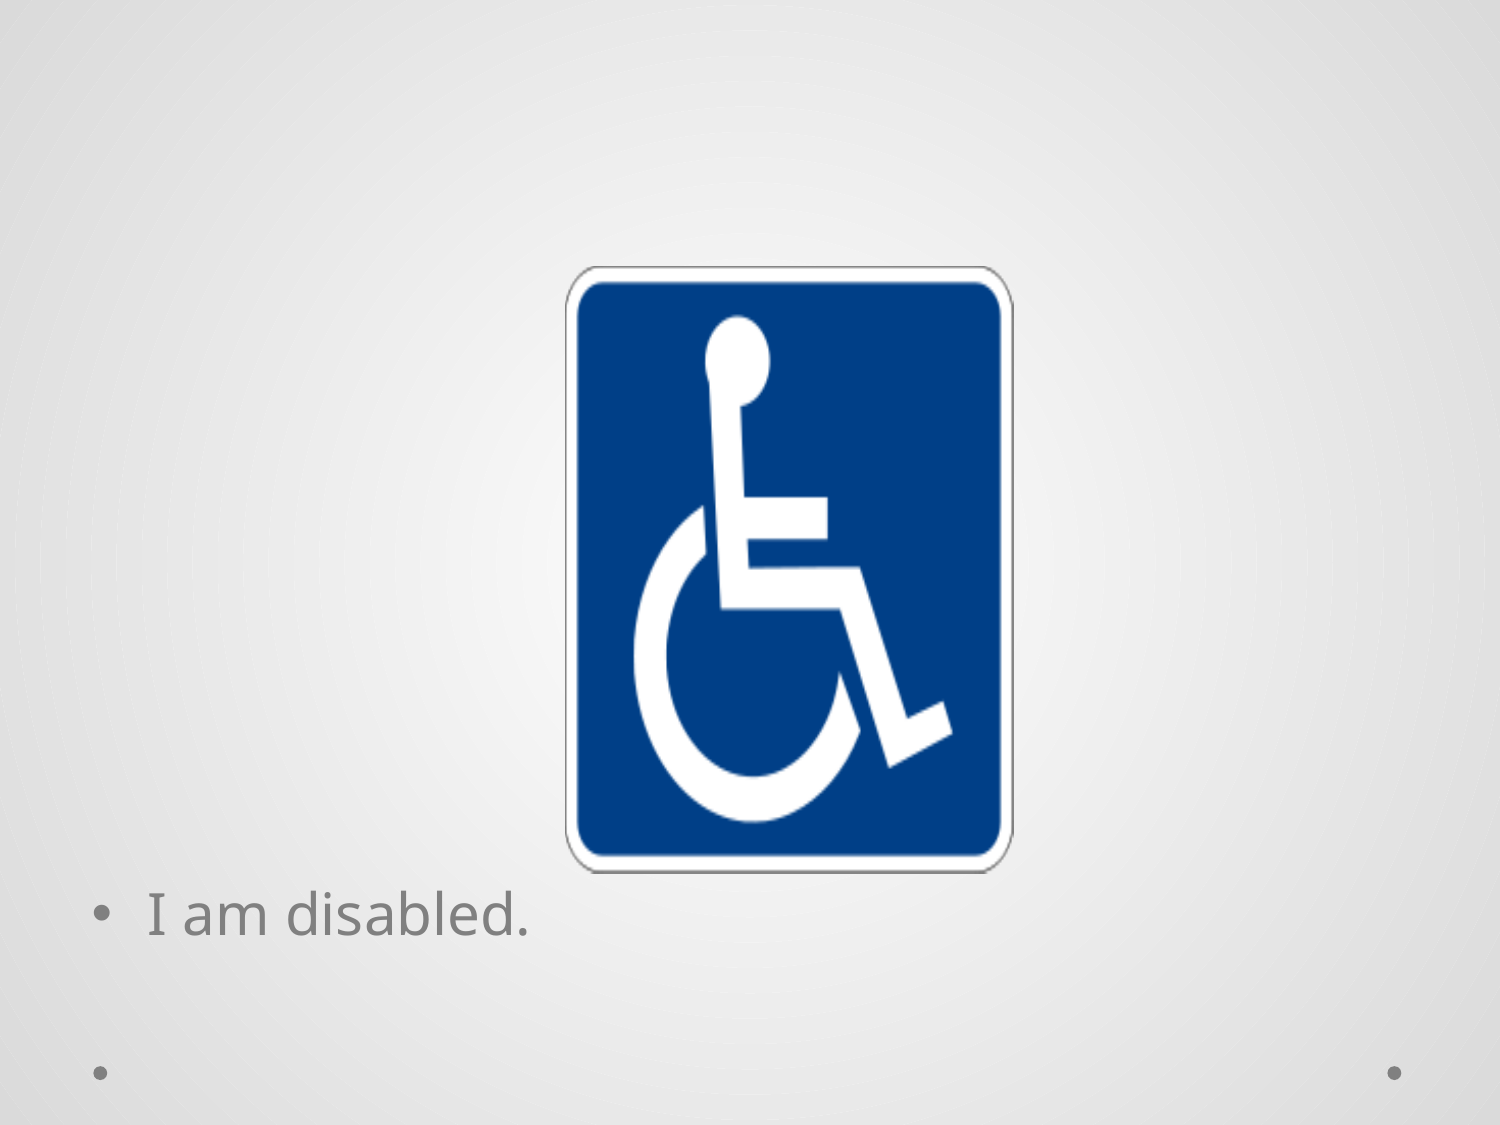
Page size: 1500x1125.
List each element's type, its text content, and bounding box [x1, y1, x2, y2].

picture [564, 266, 1014, 874]
list I am disabled. [76, 869, 1427, 970]
